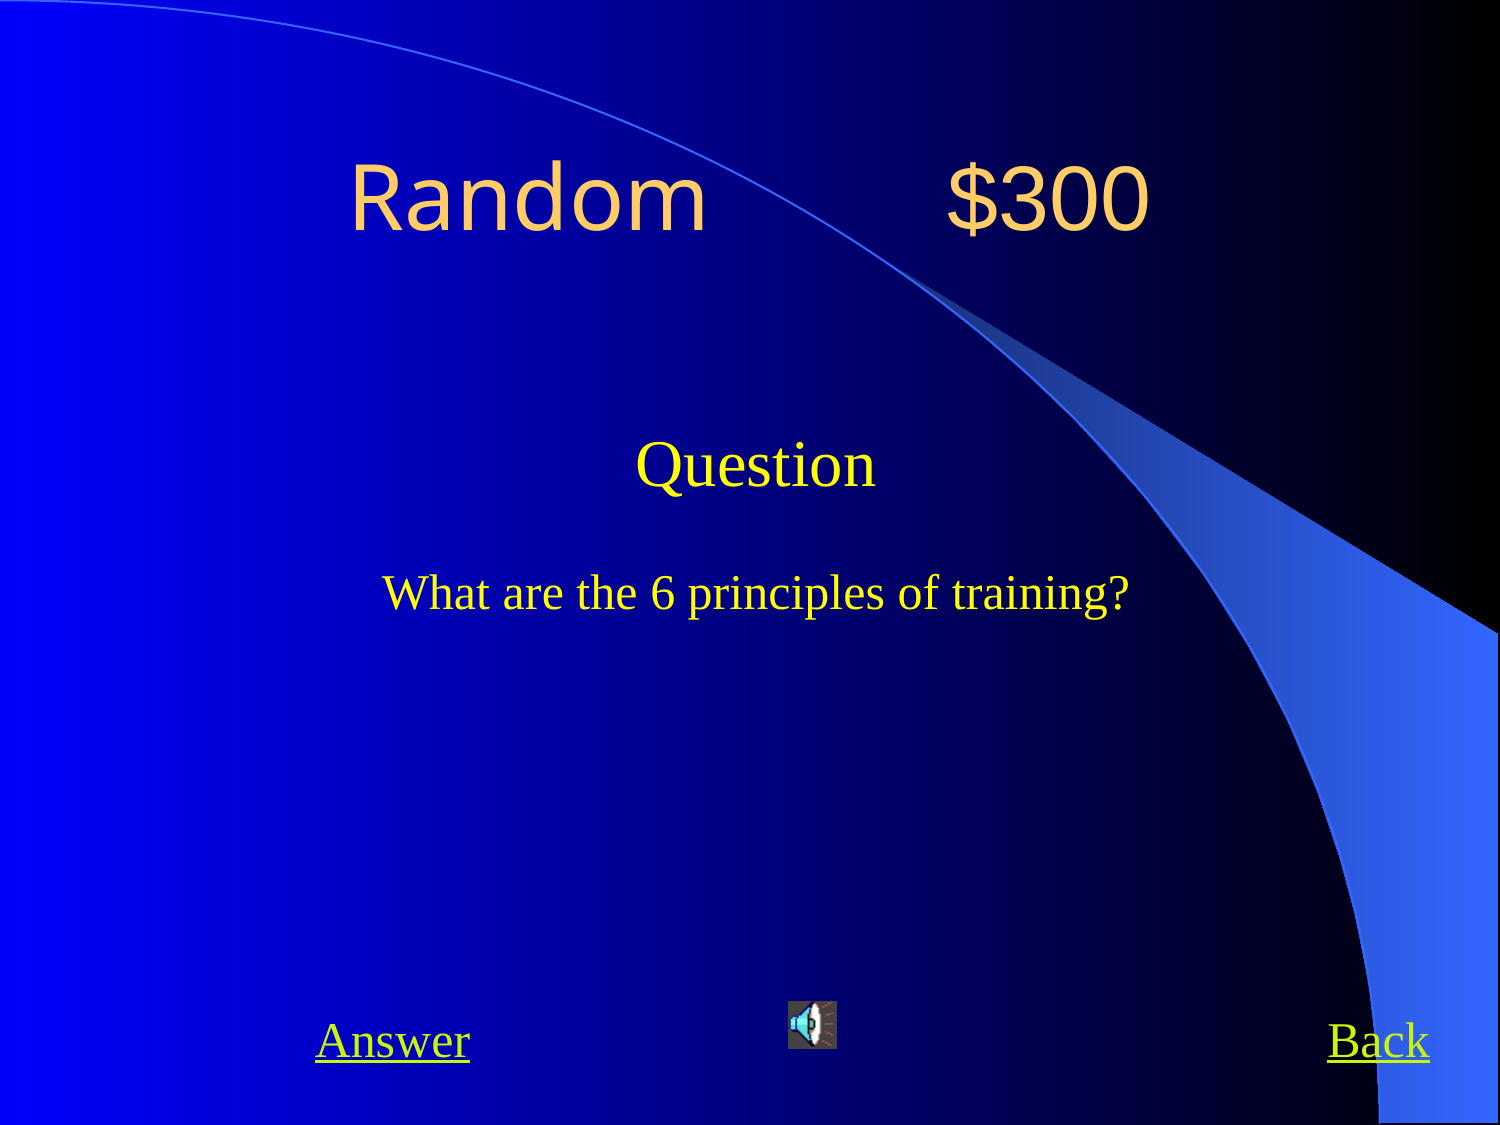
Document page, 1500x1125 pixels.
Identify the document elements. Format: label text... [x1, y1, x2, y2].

text_box Answer [300, 999, 625, 1075]
text_box Question What are the 6 principles of training? [99, 412, 1413, 688]
title Random $300 [112, 99, 1388, 288]
text_box Back [1312, 999, 1446, 1075]
picture [787, 999, 838, 1051]
